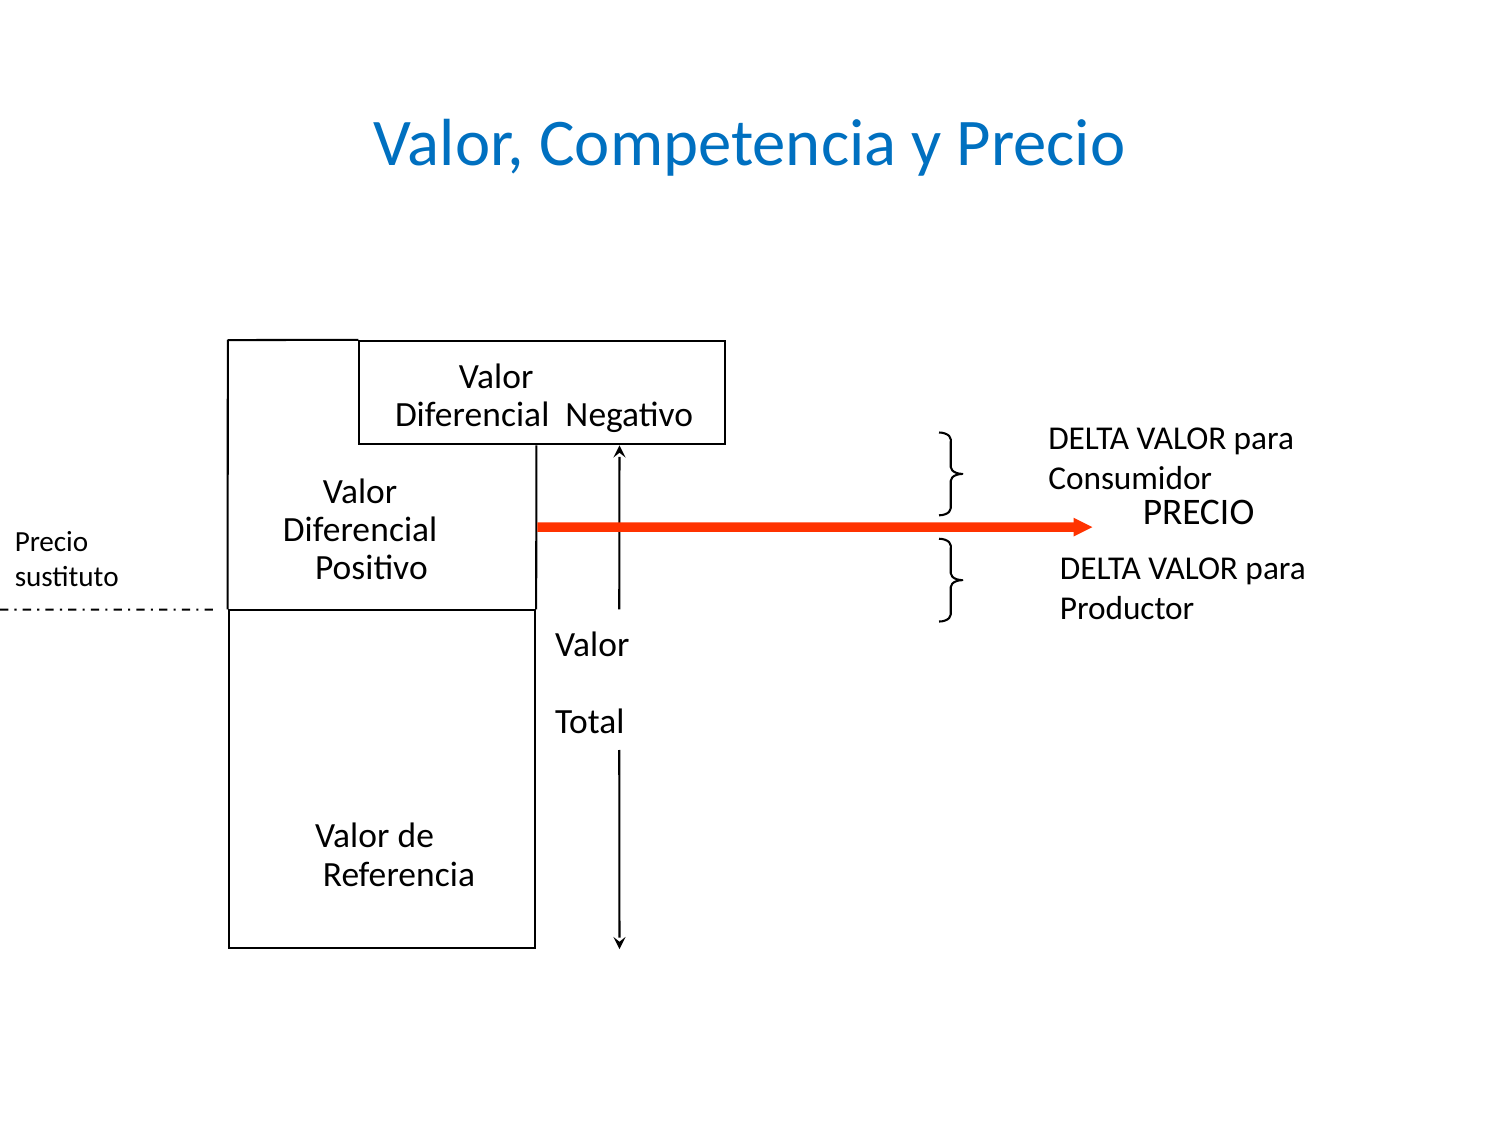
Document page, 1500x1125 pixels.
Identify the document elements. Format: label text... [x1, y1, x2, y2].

text_box [359, 340, 726, 445]
title Valor, Competencia y Precio [75, 45, 1425, 233]
text_box [228, 610, 536, 949]
text_box PRECIO [1128, 479, 1436, 540]
text_box [613, 936, 626, 950]
text_box [537, 522, 1093, 532]
text_box [939, 538, 963, 622]
text_box Precio sustituto [0, 515, 207, 600]
text_box DELTA VALOR para Productor [1045, 538, 1400, 634]
text_box DELTA VALOR para Consumidor [1033, 408, 1388, 504]
text_box [939, 432, 963, 516]
text_box [613, 445, 626, 458]
text_box Valor Diferencial Negativo Valor Diferencial Positivo Valor Total Valor de Referencia [236, 350, 708, 901]
